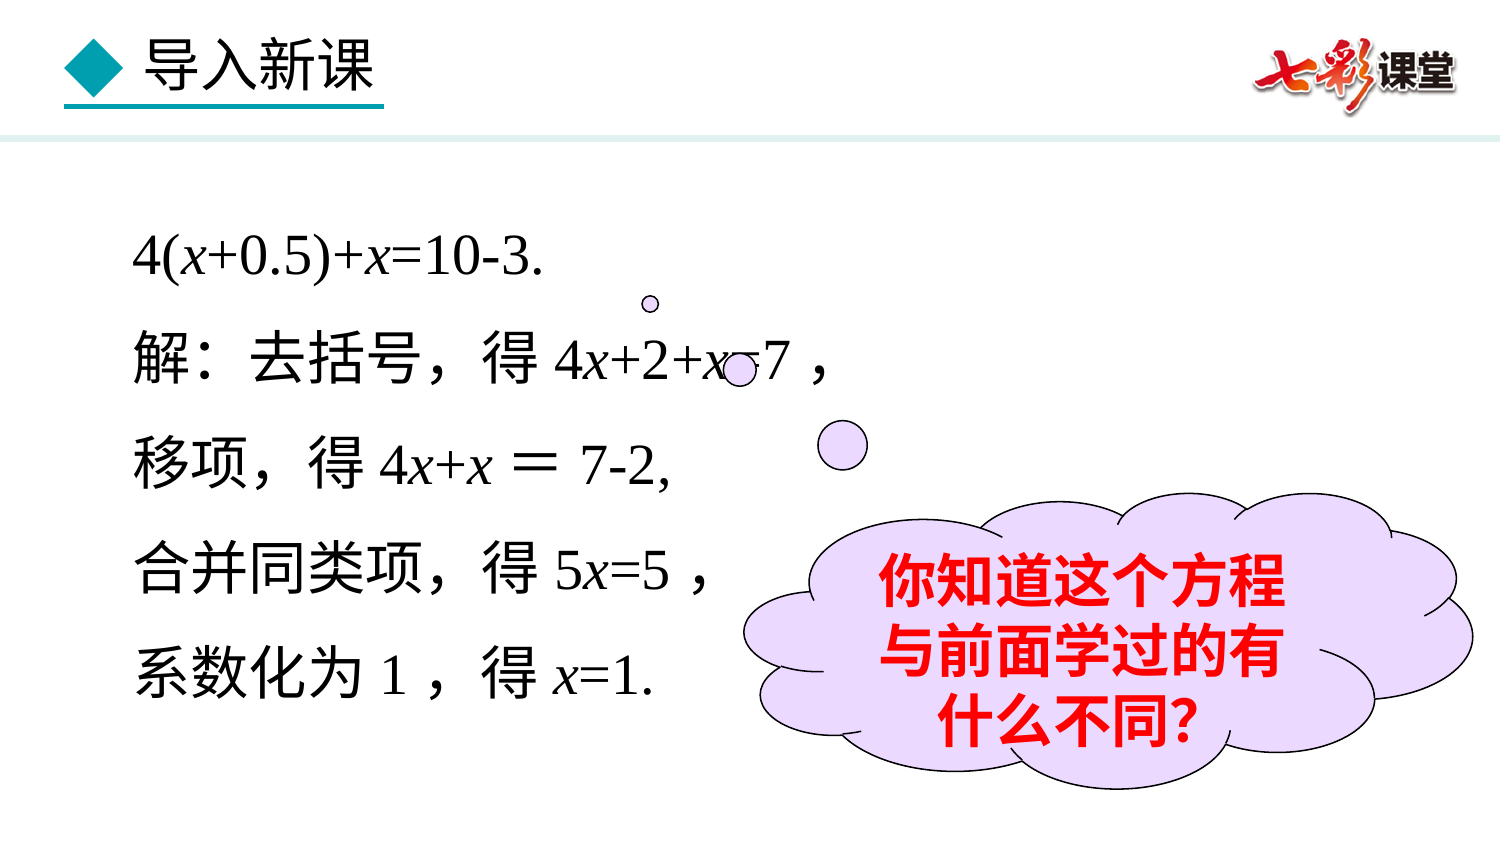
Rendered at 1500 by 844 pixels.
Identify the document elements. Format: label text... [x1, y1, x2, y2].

text_box 你知道这个方程与前面学过的有什么不同？ [817, 420, 868, 470]
text_box 你知道这个方程与前面学过的有什么不同？ [743, 493, 1473, 790]
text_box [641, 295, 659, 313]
picture [1249, 32, 1461, 118]
text_box 你知道这个方程与前面学过的有什么不同？ [723, 353, 757, 387]
text_box 4(x+0.5)+x=10-3. 解：去括号，得4x+2+x=7， 移项，得4x+x＝7-2, 合并同类项，得5x=5， 系数化为1，得x=1. [117, 173, 1472, 714]
